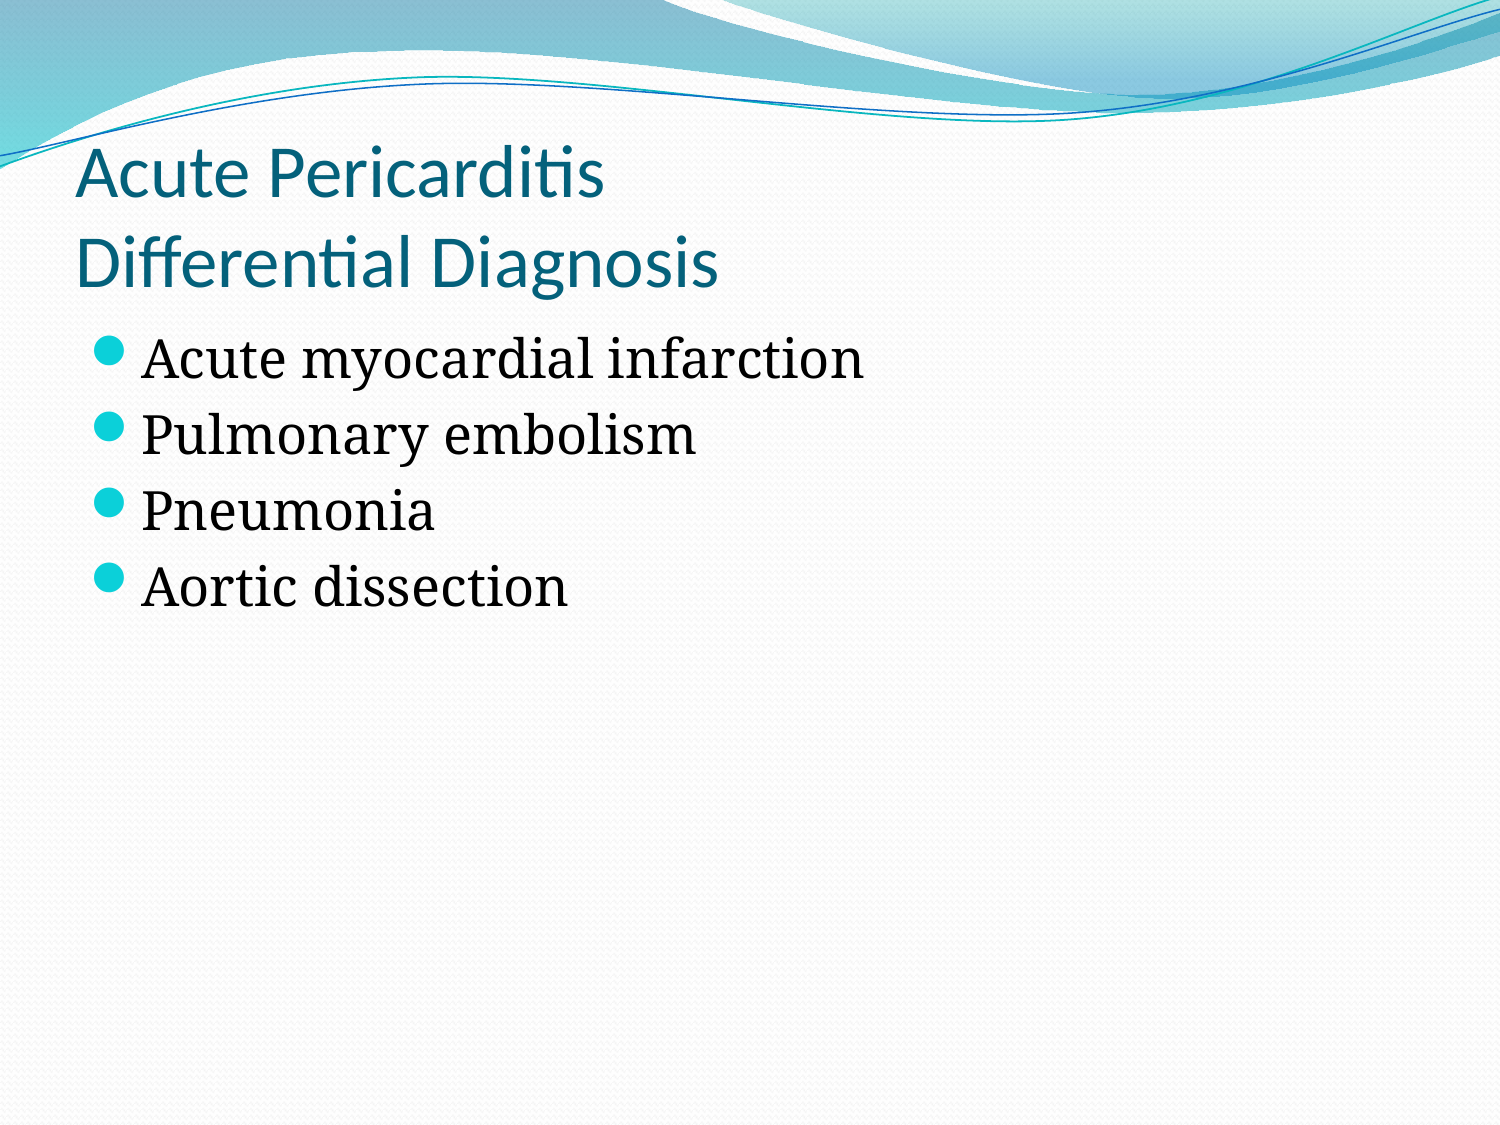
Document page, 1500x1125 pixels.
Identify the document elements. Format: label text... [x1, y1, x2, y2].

list Acute myocardial infarction Pulmonary embolism Pneumonia Aortic dissection [75, 317, 1425, 1038]
title Acute Pericarditis Differential Diagnosis [75, 115, 1425, 303]
